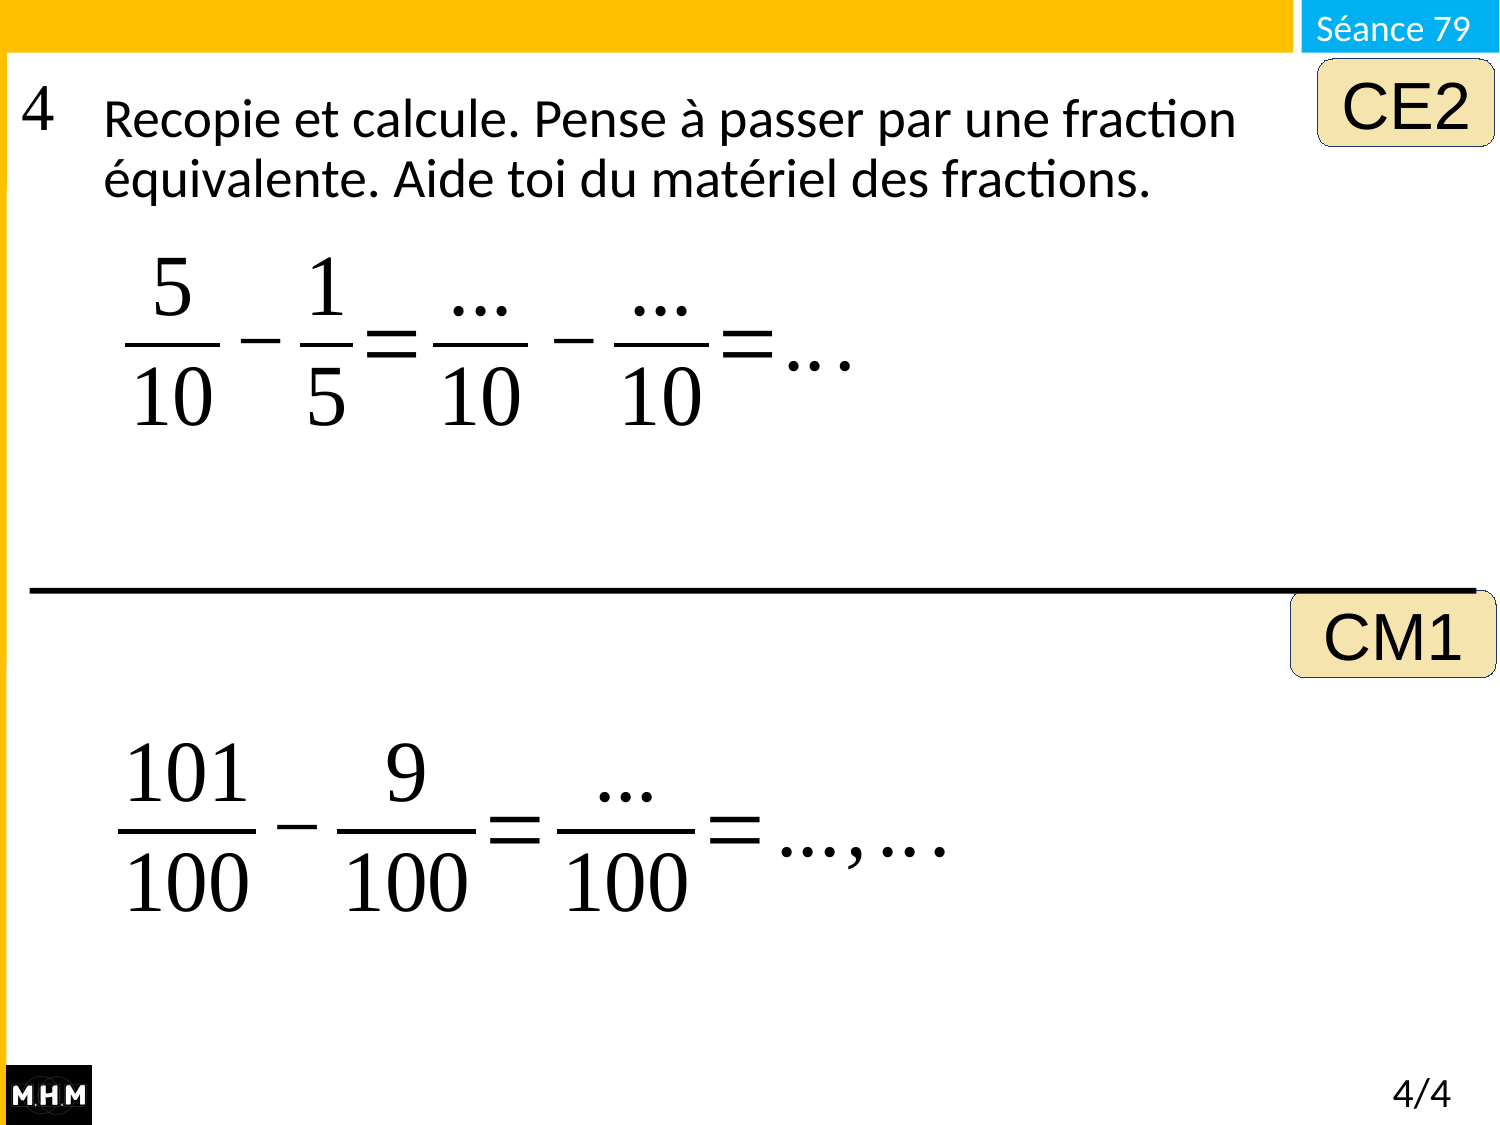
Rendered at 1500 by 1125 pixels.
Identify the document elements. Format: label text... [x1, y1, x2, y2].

text_box CE2 [1317, 58, 1495, 147]
picture [6, 1065, 92, 1125]
text_box CM1 [1290, 590, 1497, 678]
text_box 4/4 [1344, 1064, 1500, 1125]
text_box Recopie et calcule. Pense à passer par une fraction équivalente. Aide toi du matériel des fractions. [88, 58, 1274, 240]
